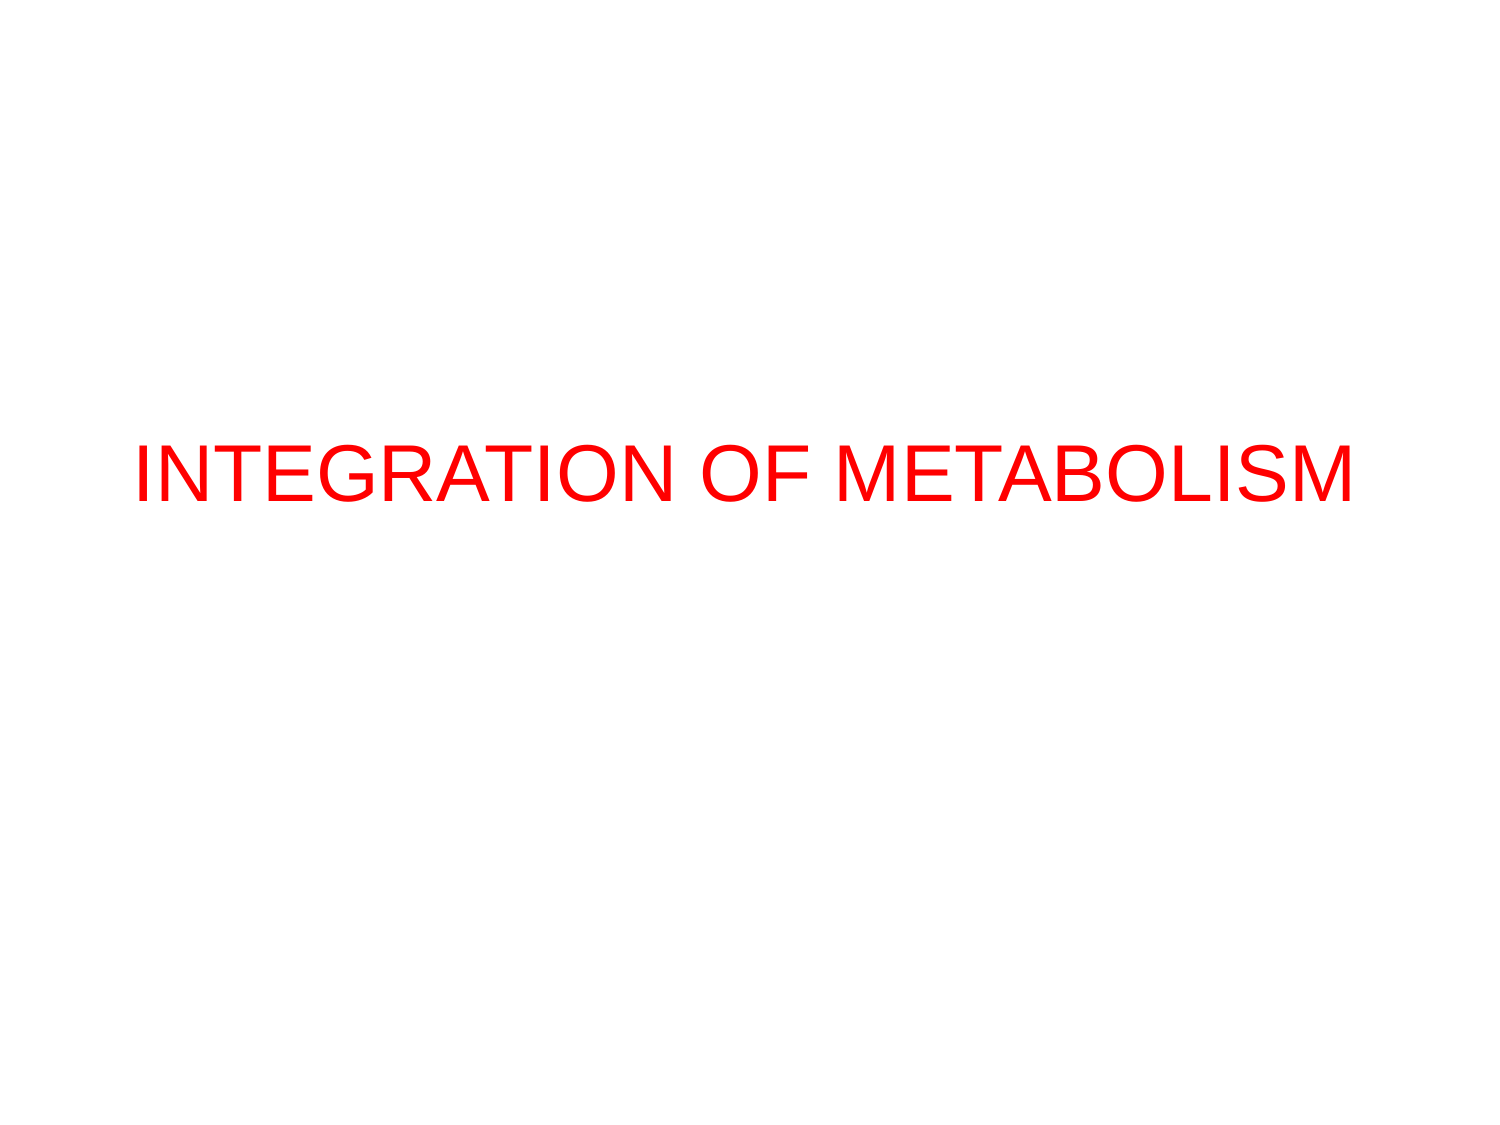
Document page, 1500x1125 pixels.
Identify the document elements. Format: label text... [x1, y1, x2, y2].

title INTEGRATION OF METABOLISM [70, 375, 1421, 563]
